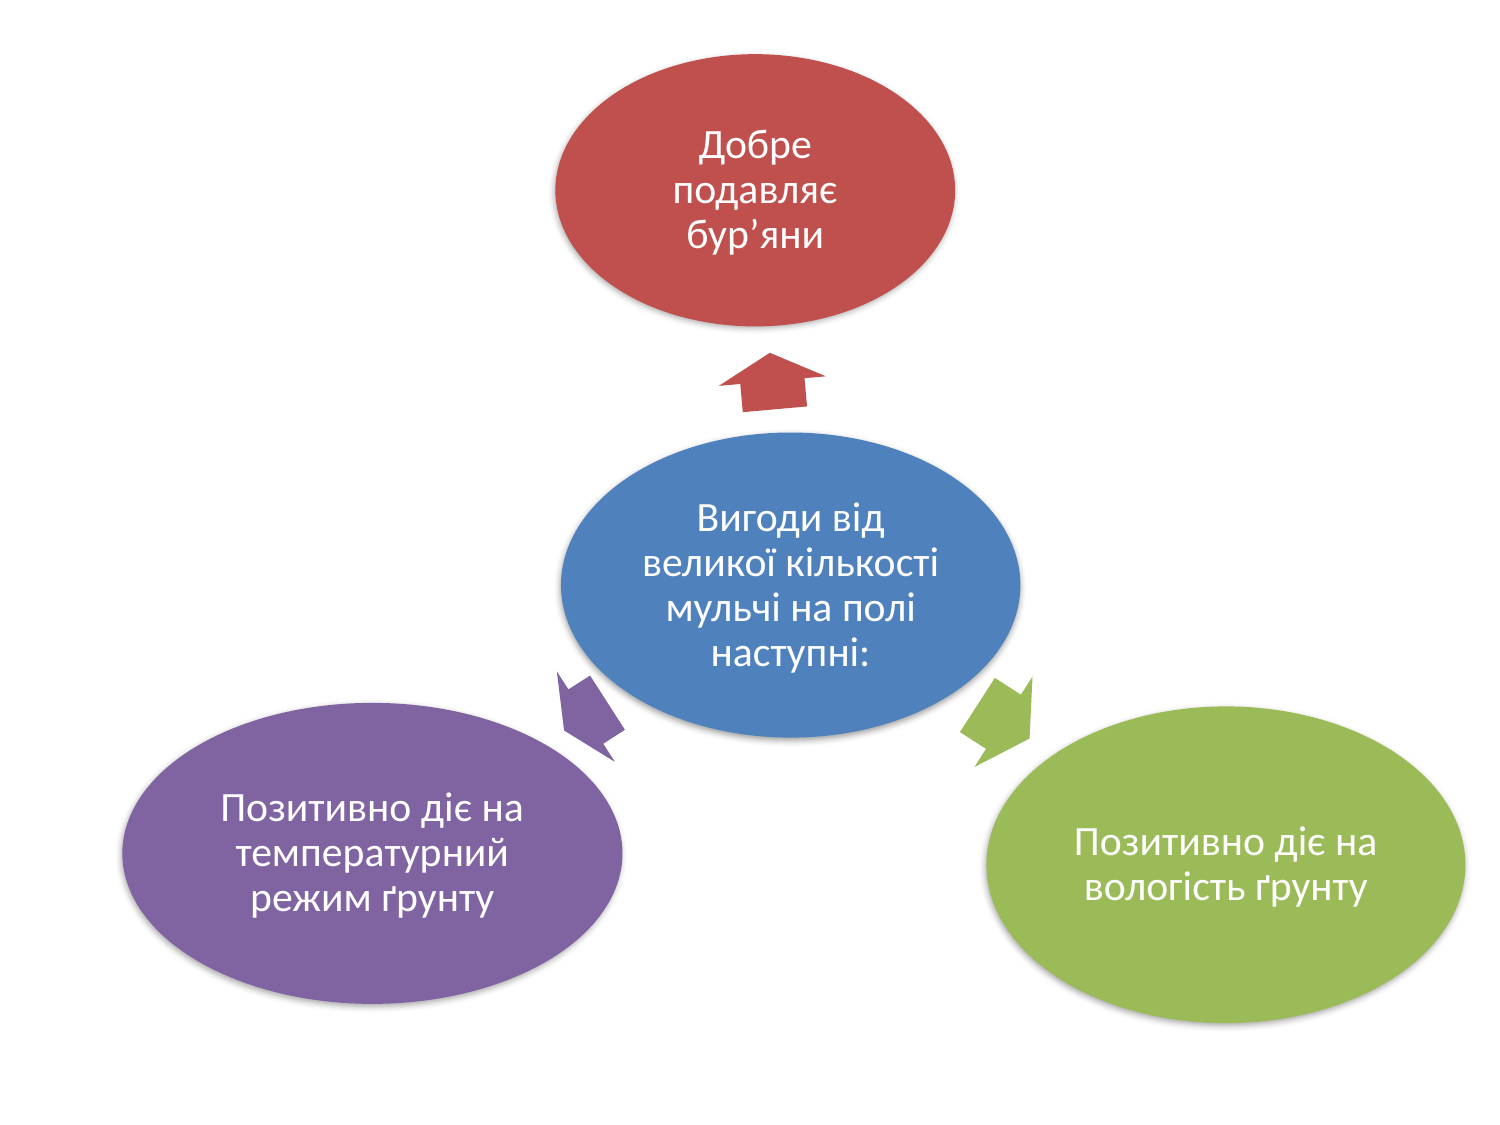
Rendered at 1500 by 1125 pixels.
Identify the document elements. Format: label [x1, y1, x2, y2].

text_box [0, 42, 1500, 1024]
